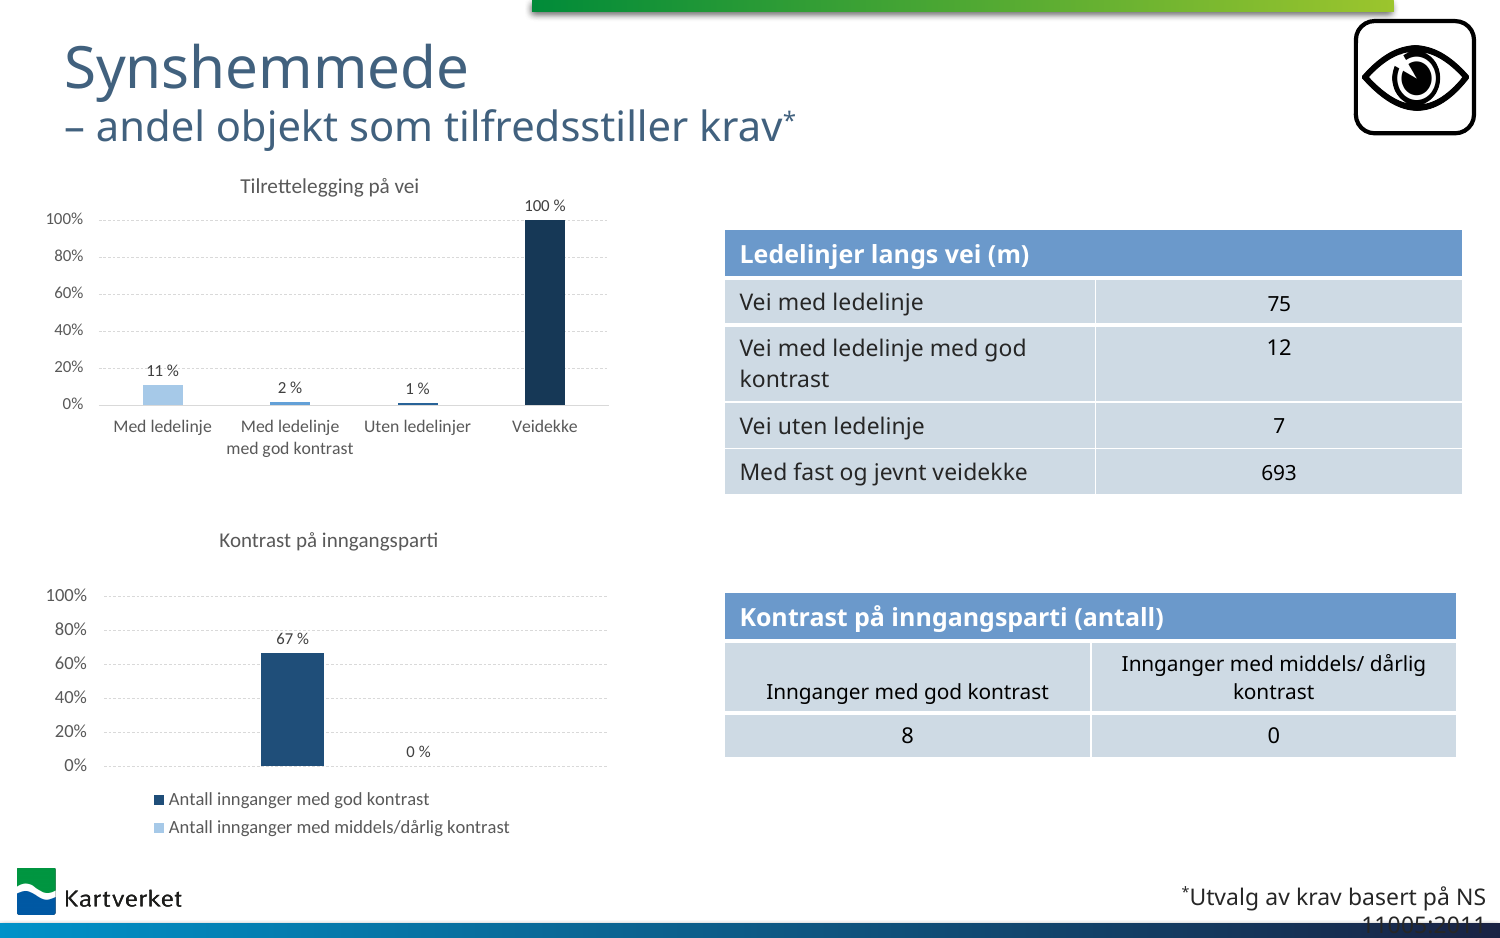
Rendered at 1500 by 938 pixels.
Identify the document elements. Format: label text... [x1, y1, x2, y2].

table_cell Vei med ledelinje [725, 280, 1095, 323]
table_header Kontrast på inngangsparti (antall) [725, 593, 1456, 639]
table_cell Innganger med god kontrast [725, 643, 1090, 711]
text_box Synshemmede – andel objekt som tilfredsstiller krav* [49, 24, 1431, 158]
table_cell 7 [1096, 403, 1462, 448]
table_cell 0 [1092, 715, 1456, 757]
table_cell 8 [725, 715, 1090, 757]
table_cell Innganger med middels/ dårlig kontrast [1092, 643, 1456, 711]
table_cell 693 [1096, 449, 1462, 494]
table_cell Vei med ledelinje med god kontrast [725, 327, 1095, 401]
table_header Ledelinjer langs vei (m) [725, 230, 1462, 276]
table_cell Vei uten ledelinje [725, 403, 1095, 448]
table_cell 12 [1096, 327, 1462, 401]
text_box *Utvalg av krav basert på NS 11005:2011 [1068, 873, 1500, 938]
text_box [1355, 20, 1475, 134]
picture [41, 166, 619, 492]
picture [41, 520, 617, 846]
table_cell Med fast og jevnt veidekke [725, 449, 1095, 494]
table_cell 75 [1096, 280, 1462, 323]
